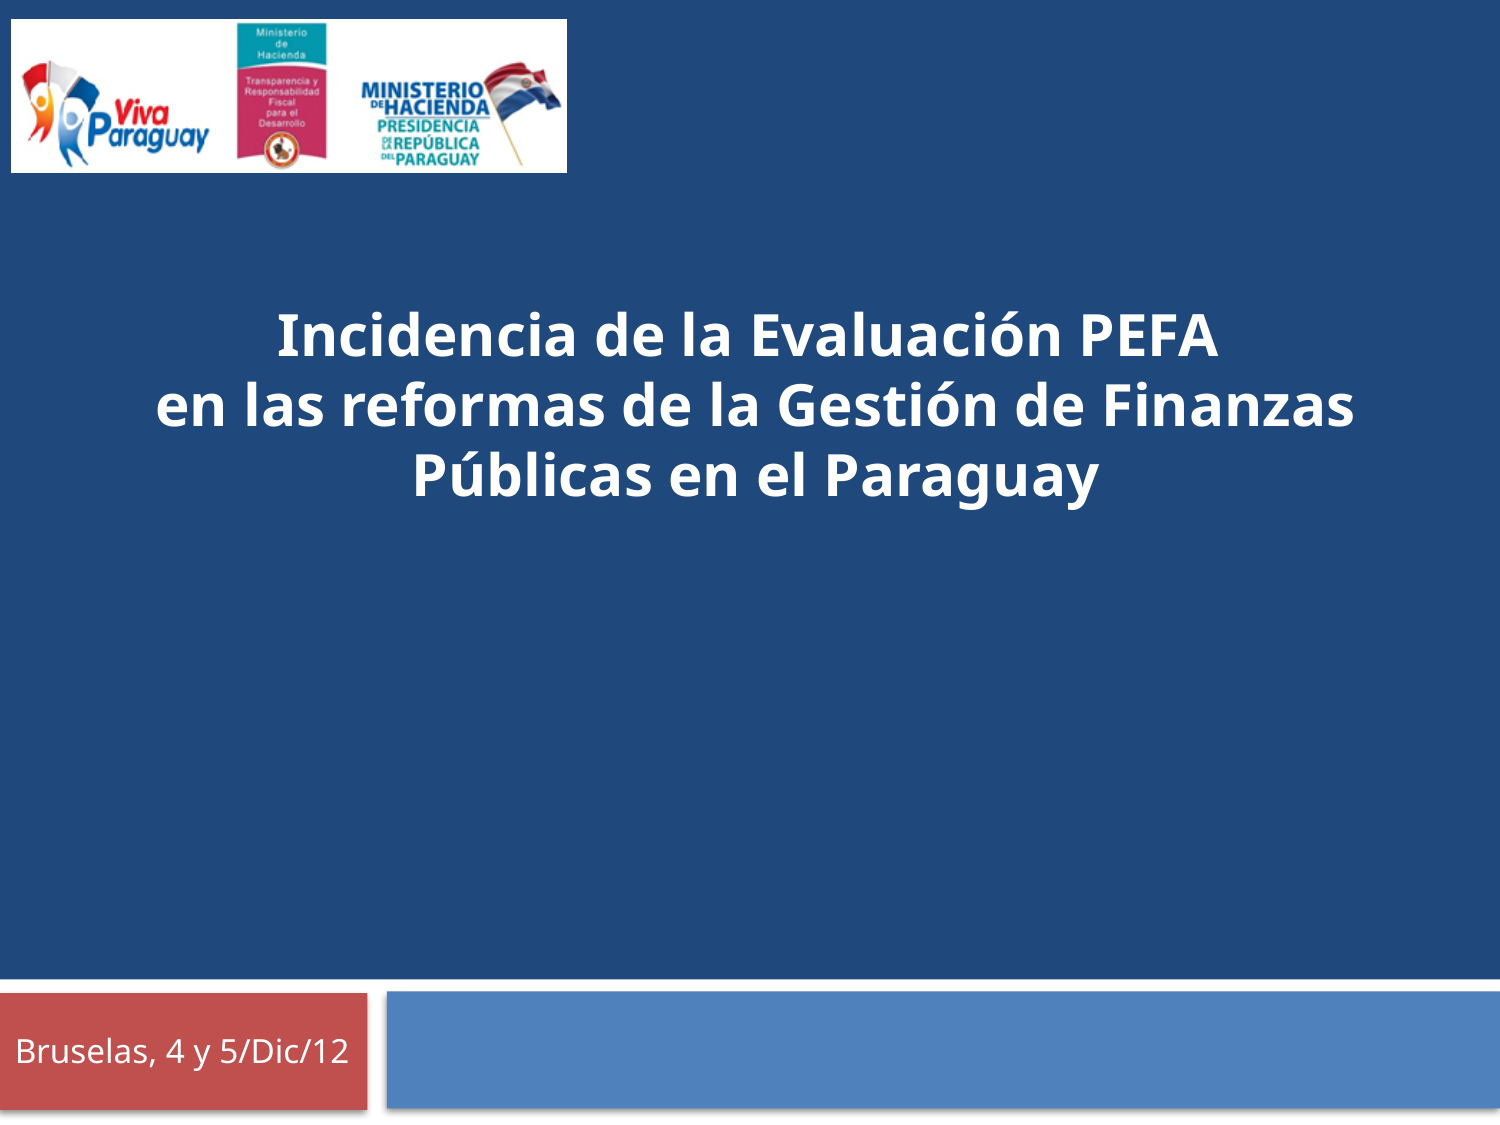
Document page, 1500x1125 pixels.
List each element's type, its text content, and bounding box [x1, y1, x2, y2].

picture [11, 18, 568, 173]
text_box Bruselas, 4 y 5/Dic/12 [0, 1023, 396, 1078]
text_box Incidencia de la Evaluación PEFA en las reformas de la Gestión de Finanzas Públicas en el Paraguay [135, 290, 1376, 516]
